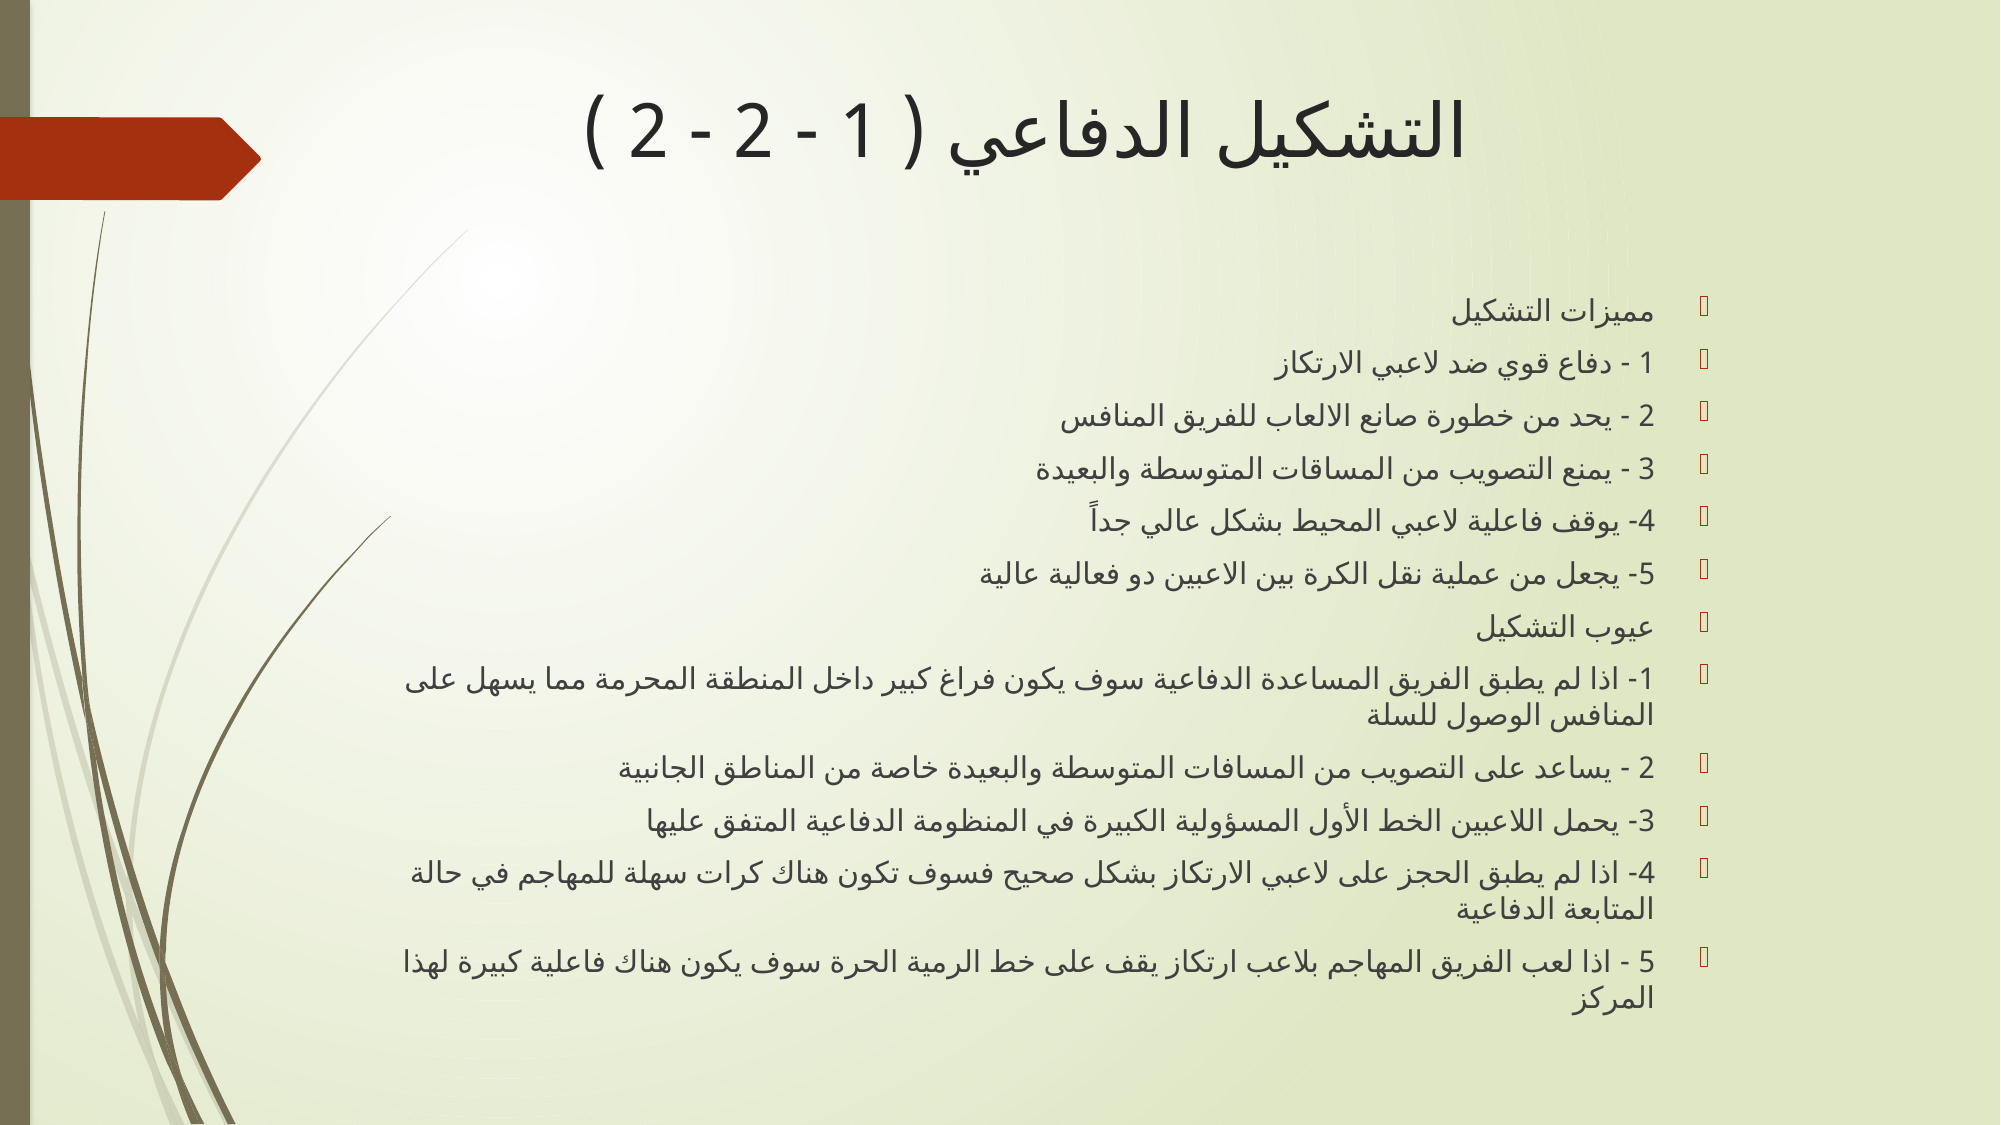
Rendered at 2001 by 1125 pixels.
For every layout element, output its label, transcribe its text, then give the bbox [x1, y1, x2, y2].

list مميزات التشكيل 1 - دفاع قوي ضد لاعبي الارتكاز 2 - يحد من خطورة صانع الالعاب للفريق المنافس 3 - يمنع التصويب من المساقات المتوسطة والبعيدة 4- يوقف فاعلية لاعبي المحيط بشكل عالي جداً 5- يجعل من عملية نقل الكرة بين الاعبين دو فعالية عالية عيوب التشكيل 1- اذا لم يطبق الفريق المساعدة الدفاعية سوف يكون فراغ كبير داخل المنطقة المحرمة مما يسهل على المنافس الوصول للسلة 2 - يساعد على التصويب من المسافات المتوسطة والبعيدة خاصة من المناطق الجانبية 3- يحمل اللاعبين الخط الأول المسؤولية الكبيرة في المنظومة الدفاعية المتفق عليها 4- اذا لم يطبق الحجز على لاعبي الارتكاز بشكل صحيح فسوف تكون هناك كرات سهلة للمهاجم في حالة المتابعة الدفاعية 5 - اذا لعب الفريق المهاجم بلاعب ارتكاز يقف على خط الرمية الحرة سوف يكون هناك فاعلية كبيرة لهذا المركز [372, 283, 1723, 1027]
title التشكيل الدفاعي ( 1 - 2 - 2 ) [340, 75, 1691, 263]
